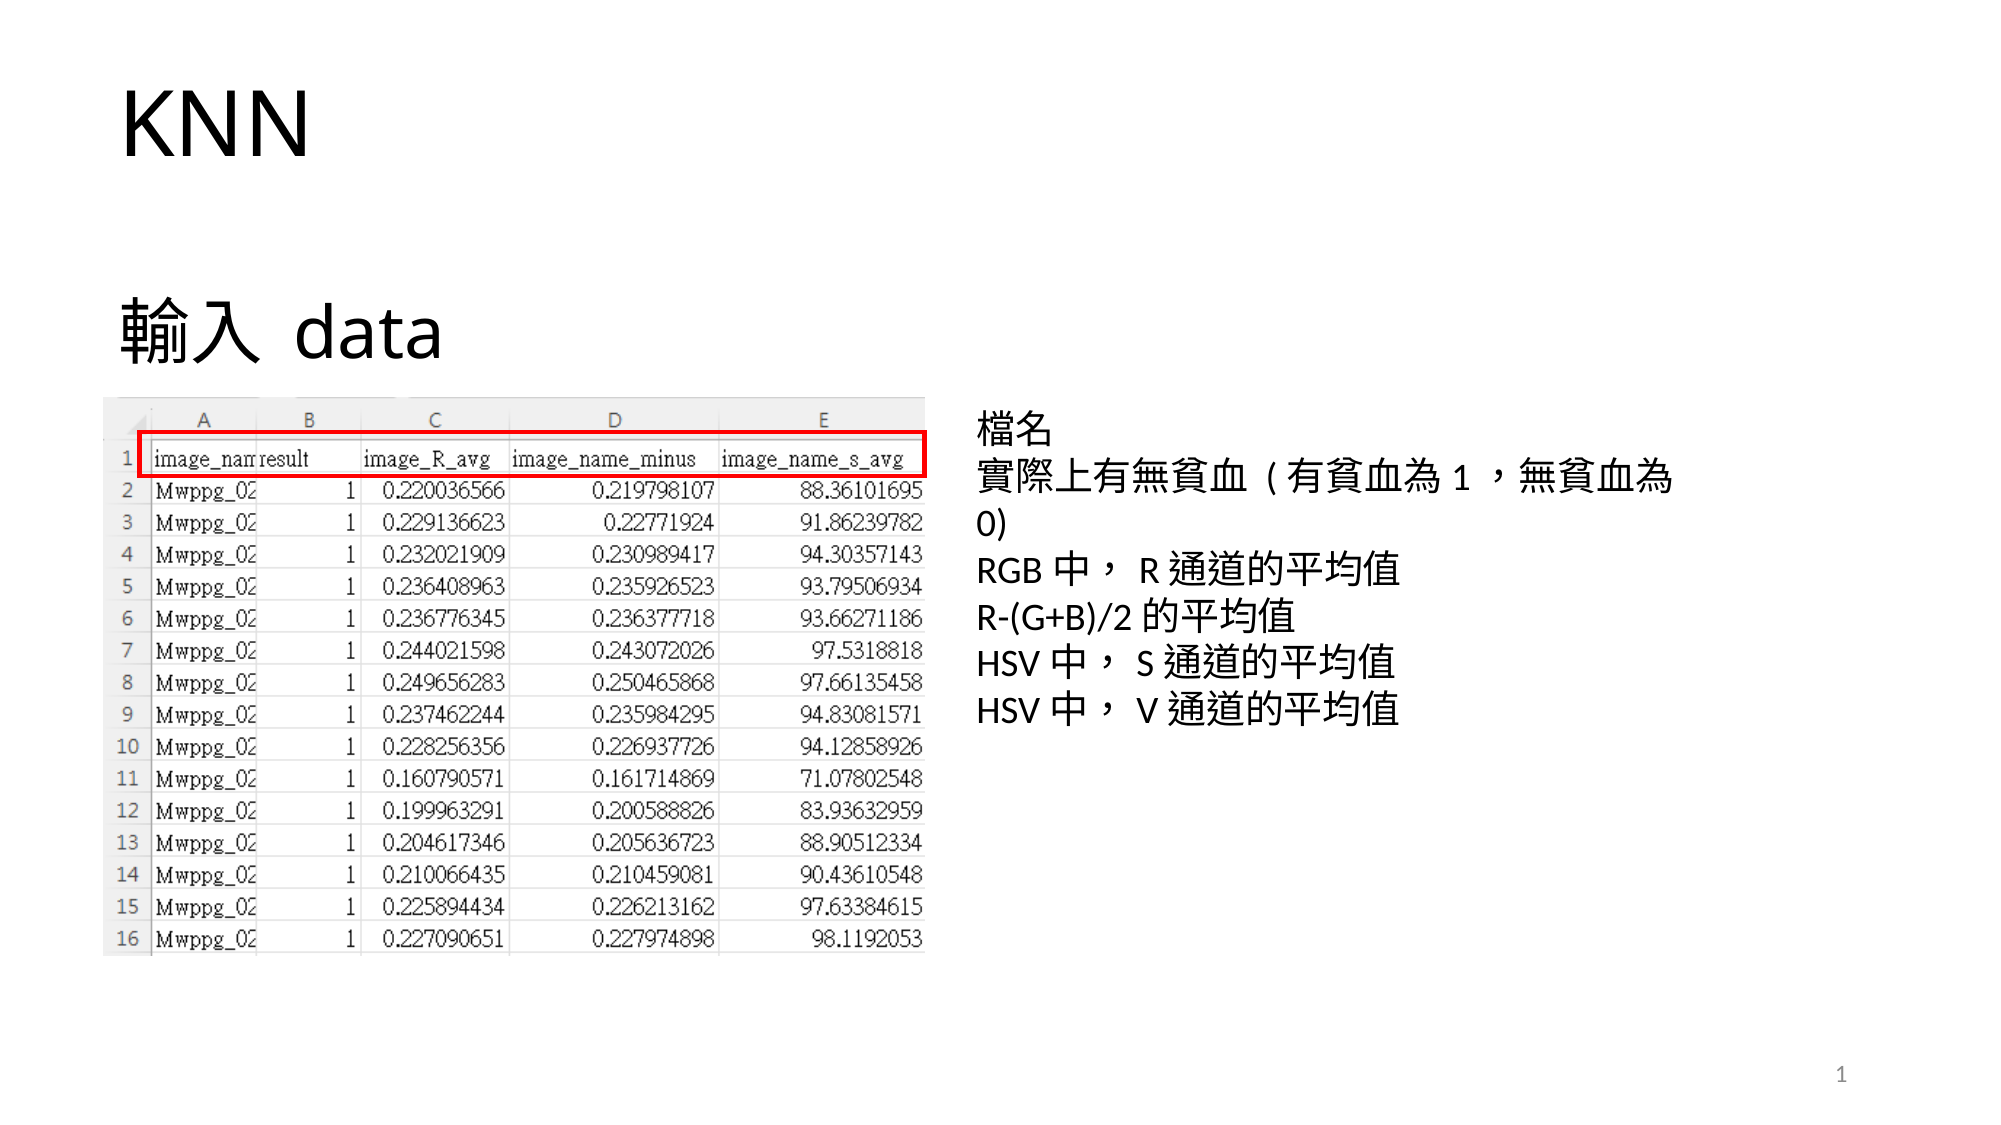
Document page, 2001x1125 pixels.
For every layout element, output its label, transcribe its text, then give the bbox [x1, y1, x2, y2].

text_box 檔名 實際上有無貧血 (有貧血為1，無貧血為0) RGB中，R通道的平均值 R-(G+B)/2的平均值 HSV中，S通道的平均值 HSV中，V通道的平均值 [961, 397, 1712, 775]
picture [103, 397, 925, 956]
title 輸入 data [103, 287, 1501, 382]
slide_number 1 [1412, 1042, 1863, 1103]
title KNN [103, 44, 1397, 208]
